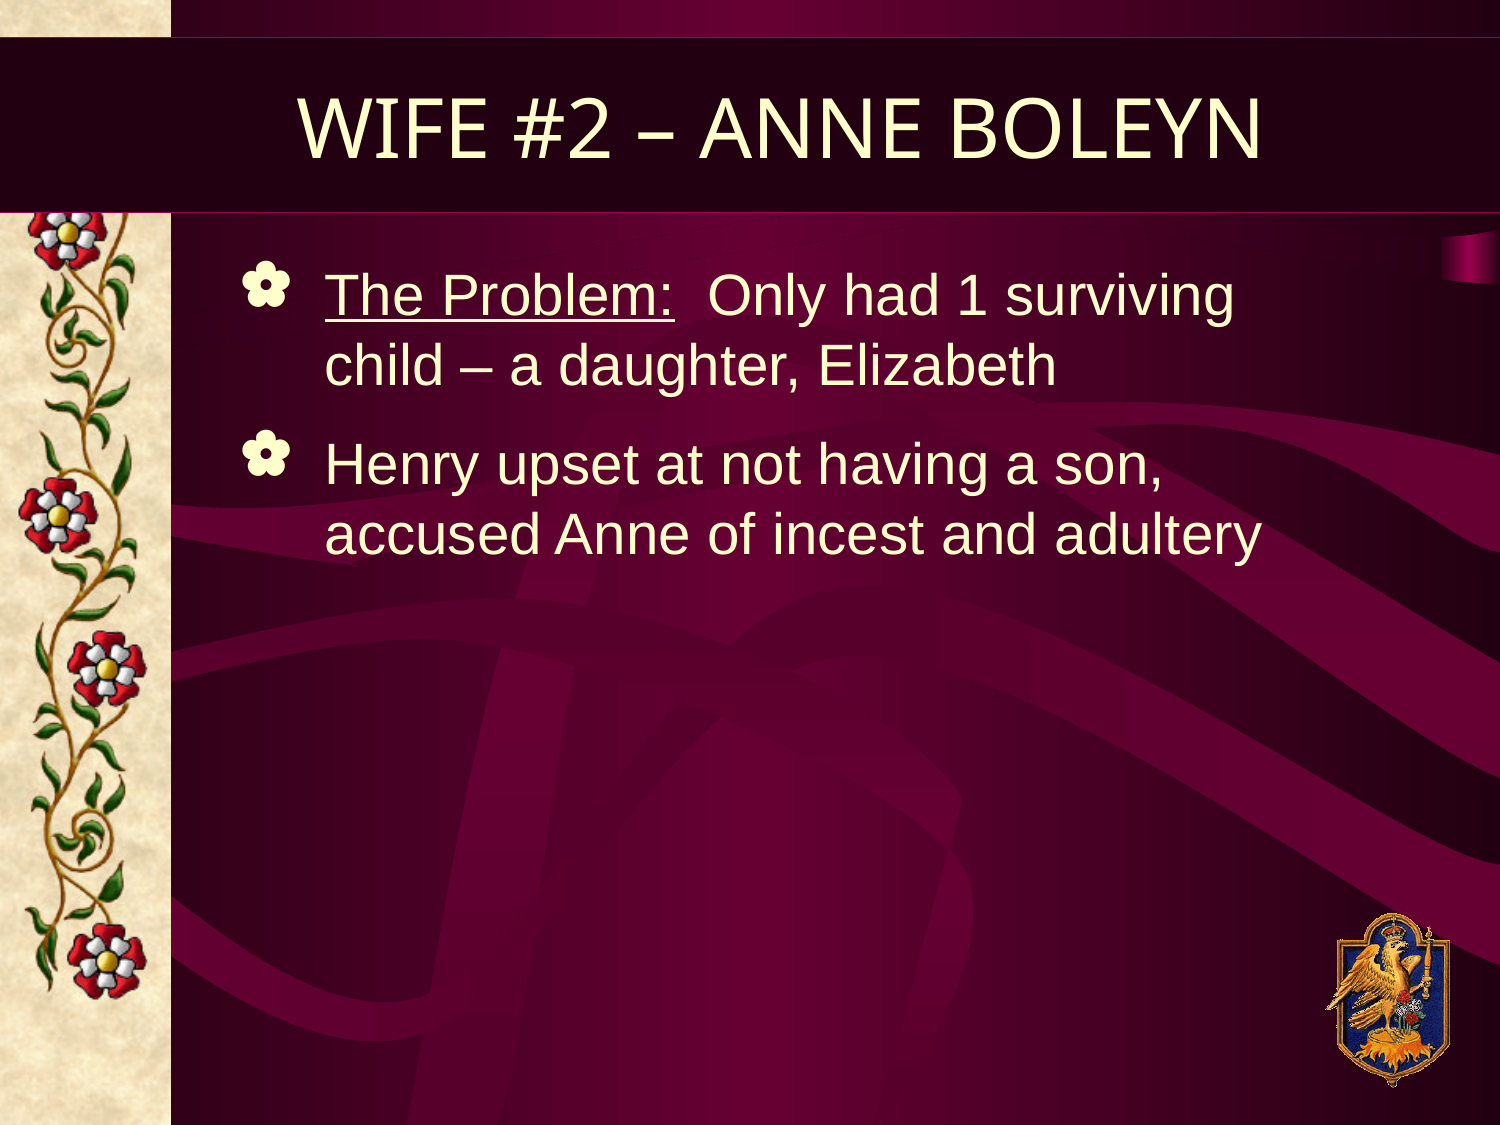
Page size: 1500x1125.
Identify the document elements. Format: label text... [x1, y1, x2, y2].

text_box The Problem: Only had 1 surviving child – a daughter, Elizabeth Henry upset at not having a son, accused Anne of incest and adultery [224, 249, 1338, 574]
picture [0, 0, 171, 1125]
text_box WIFE #2 – ANNE BOLEYN [174, 37, 1500, 213]
picture [1324, 912, 1451, 1088]
